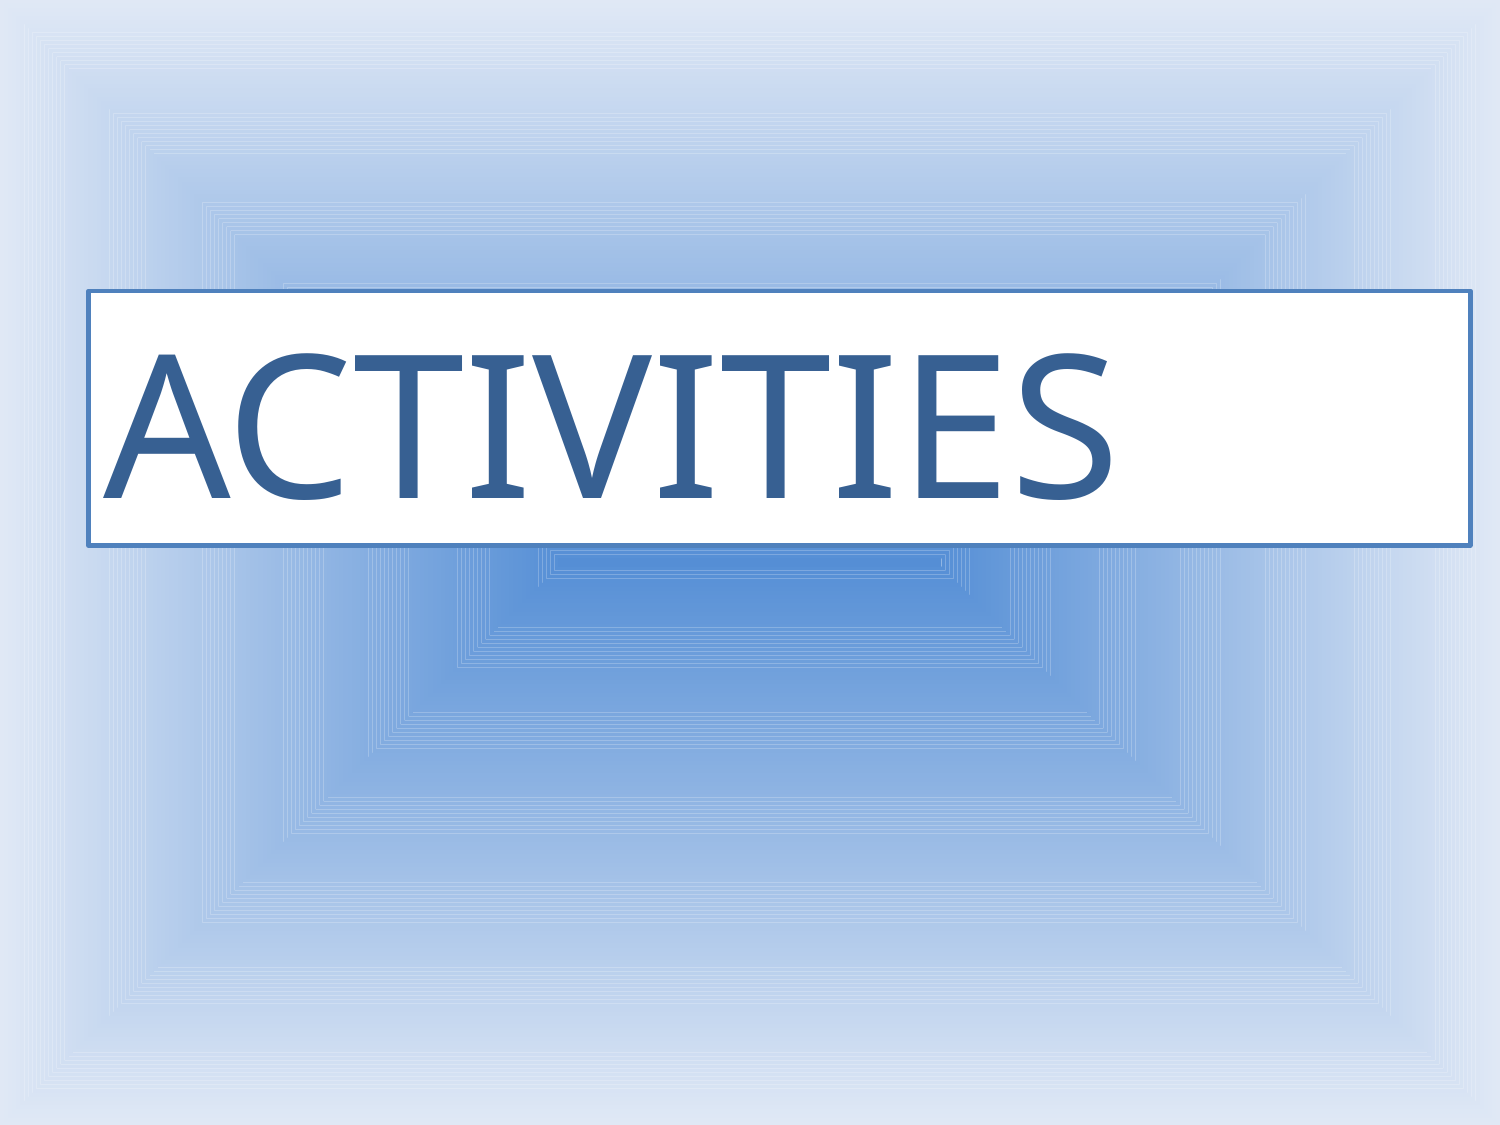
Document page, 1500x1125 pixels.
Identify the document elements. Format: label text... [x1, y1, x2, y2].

text_box ACTIVITIES [86, 289, 1473, 548]
